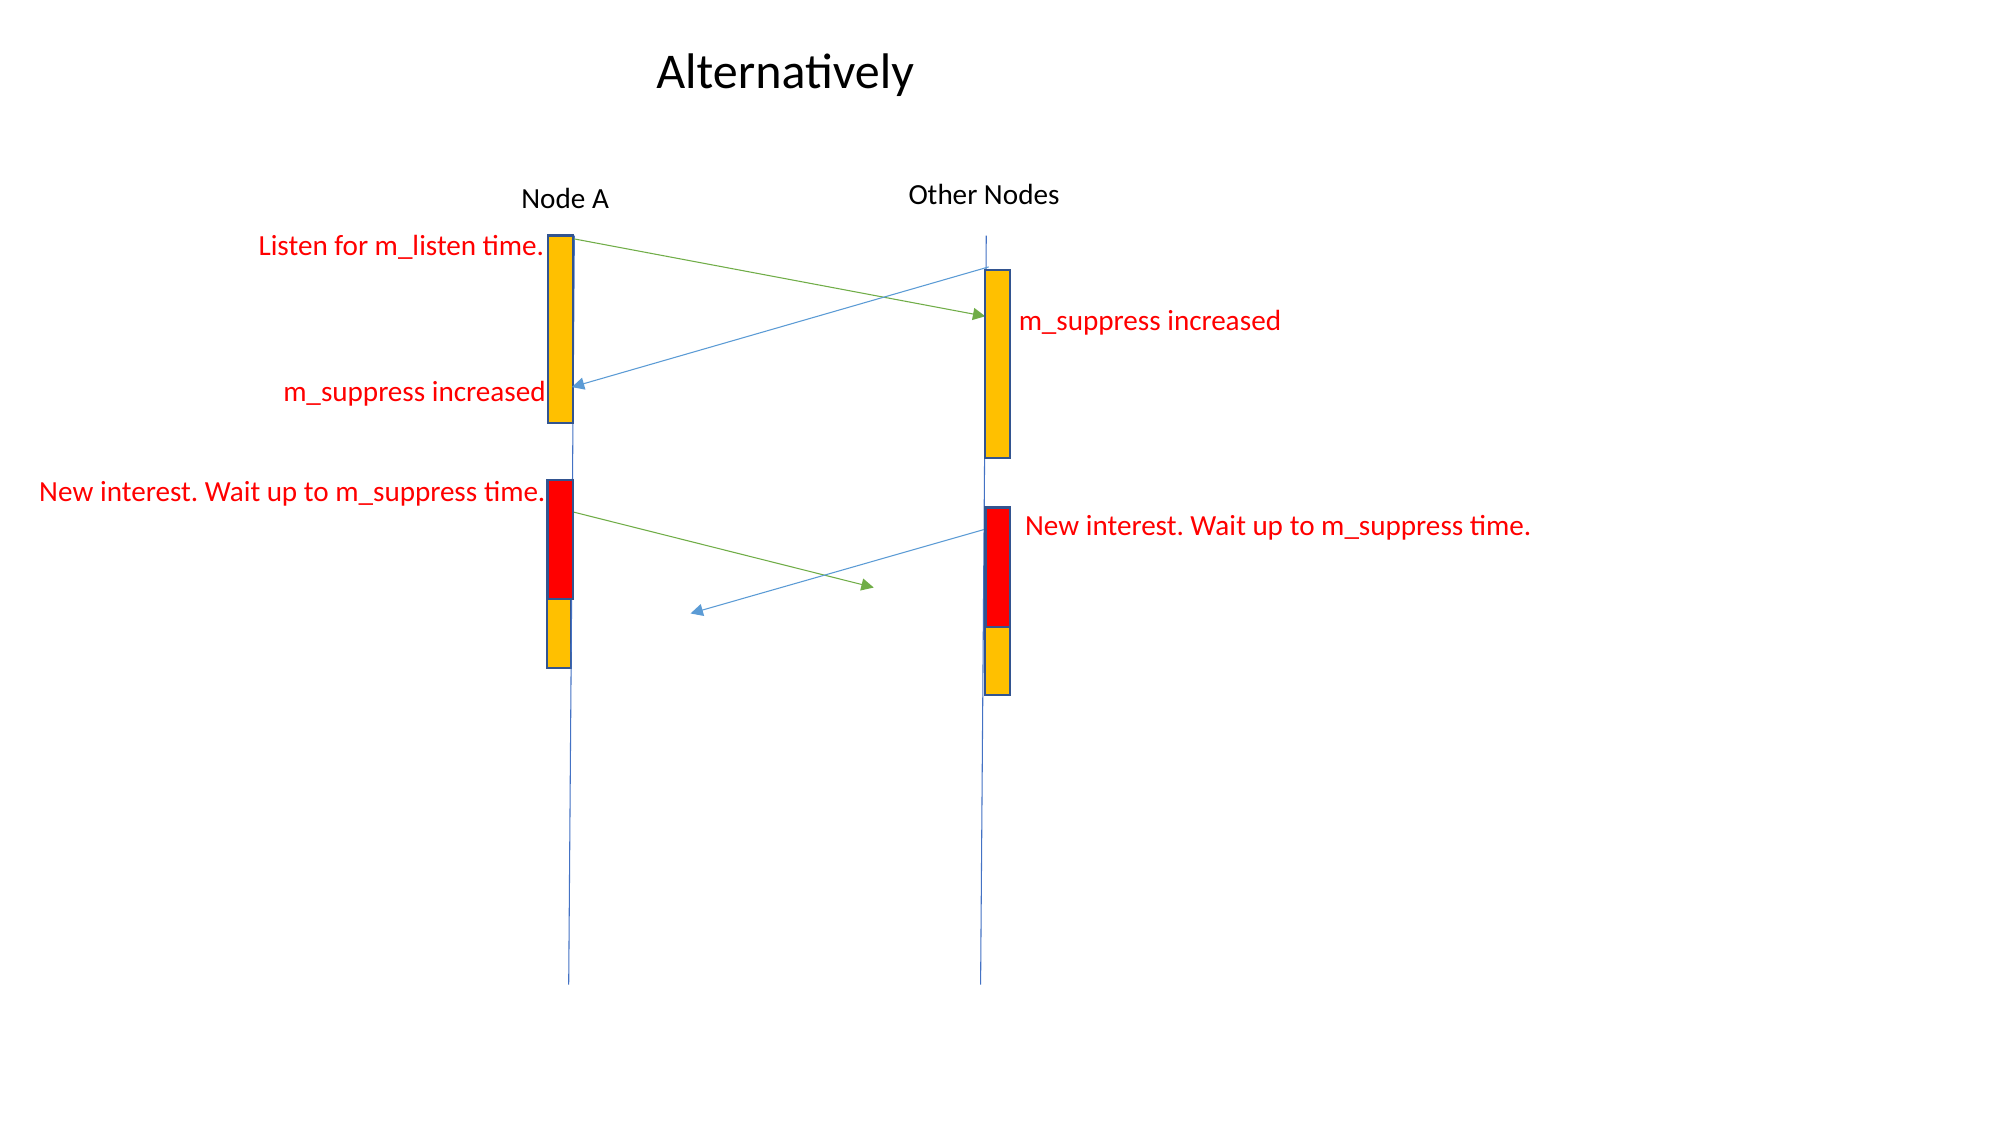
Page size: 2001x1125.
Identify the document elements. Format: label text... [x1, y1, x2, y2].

text_box [547, 234, 574, 424]
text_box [980, 388, 987, 985]
text_box New interest. Wait up to m_suppress time. [13, 464, 561, 515]
text_box m_suppress increased [1003, 294, 1376, 345]
text_box [987, 506, 1011, 628]
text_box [568, 235, 575, 985]
text_box New interest. Wait up to m_suppress time. [1010, 498, 1557, 549]
text_box [546, 515, 568, 669]
text_box Listen for m_listen time. [187, 218, 560, 269]
text_box m_suppress increased [189, 364, 561, 415]
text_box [690, 529, 984, 614]
text_box Other Nodes [839, 167, 1129, 218]
text_box [987, 628, 1011, 696]
text_box Node A [499, 172, 632, 223]
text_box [571, 266, 989, 388]
text_box [547, 479, 568, 600]
text_box [987, 269, 1011, 459]
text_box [980, 235, 987, 266]
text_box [572, 238, 986, 266]
text_box Alternatively [641, 30, 1379, 106]
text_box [571, 511, 874, 588]
